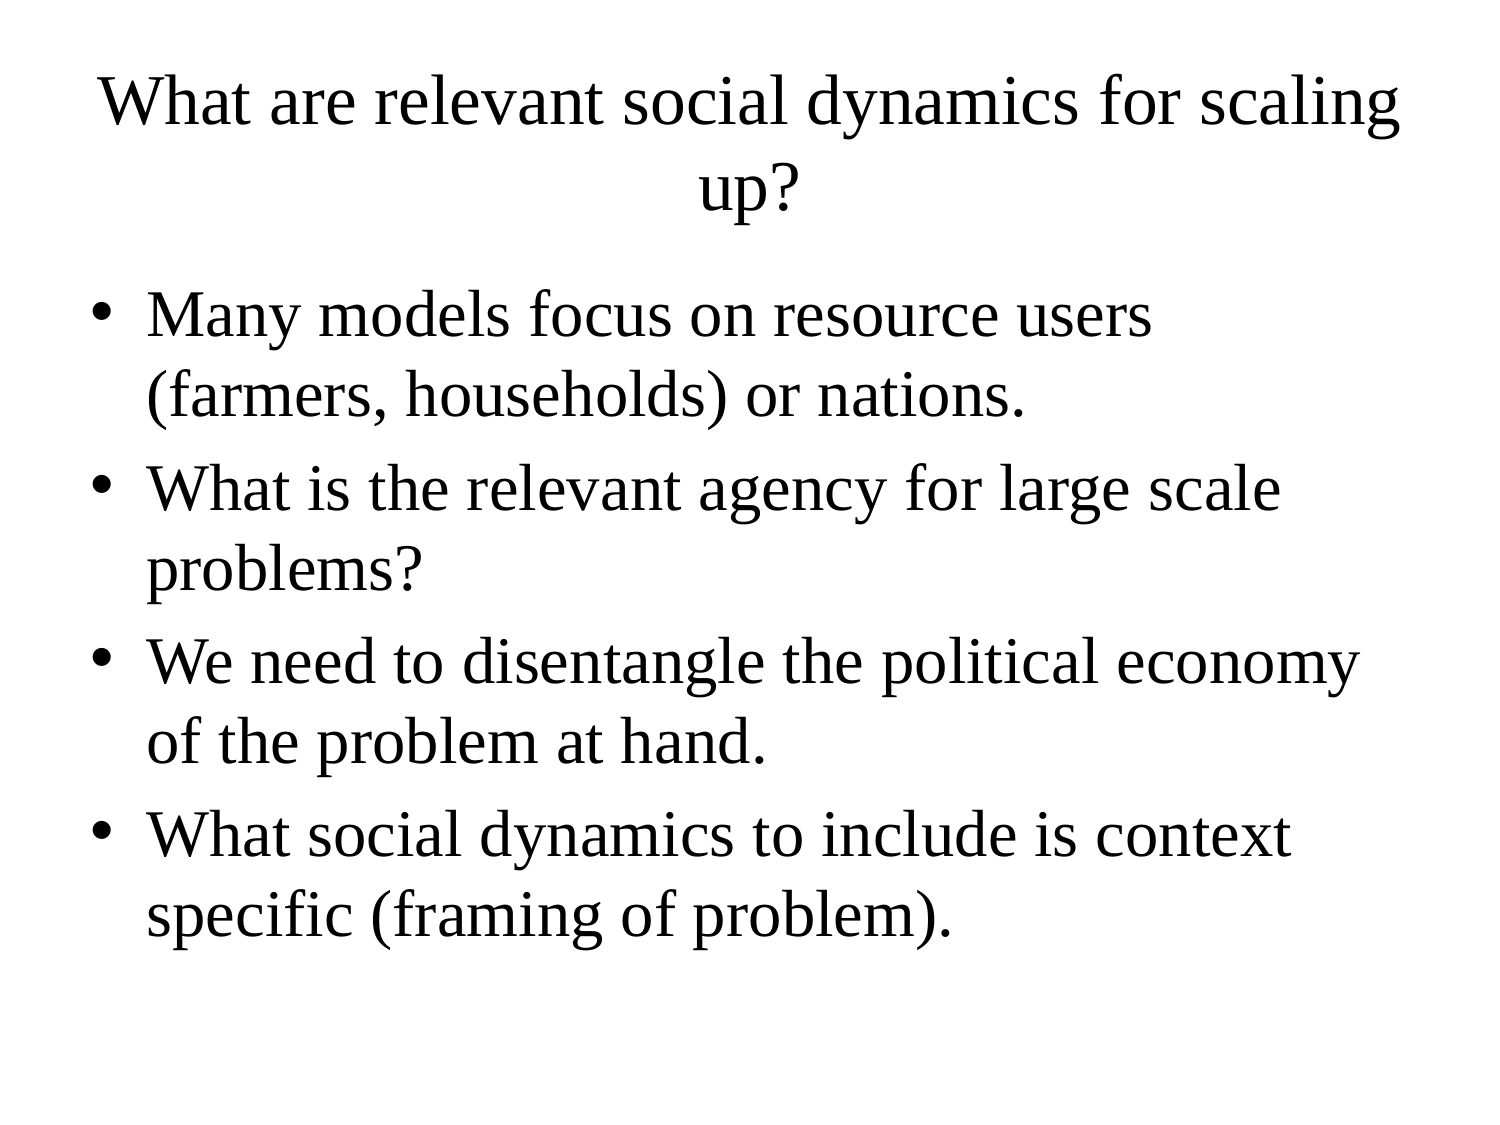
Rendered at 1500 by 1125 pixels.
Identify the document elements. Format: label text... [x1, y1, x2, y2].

list Many models focus on resource users (farmers, households) or nations. What is the relevant agency for large scale problems? We need to disentangle the political economy of the problem at hand. What social dynamics to include is context specific (framing of problem). [75, 262, 1425, 1005]
title What are relevant social dynamics for scaling up? [75, 45, 1425, 233]
